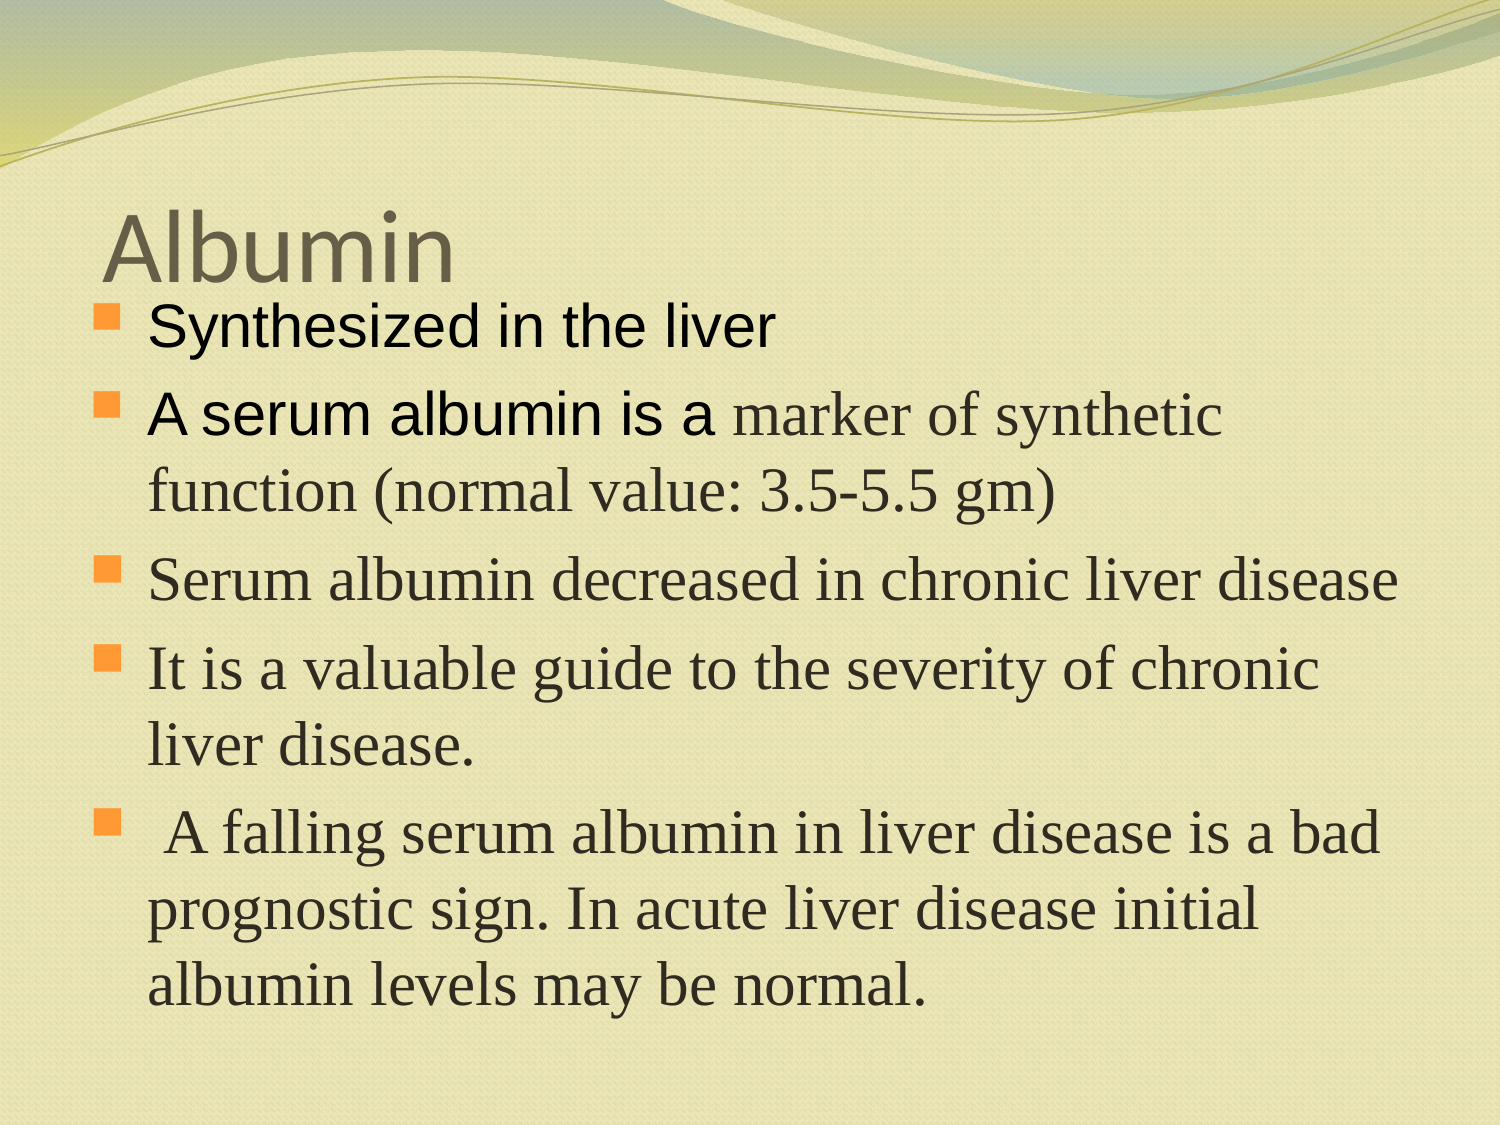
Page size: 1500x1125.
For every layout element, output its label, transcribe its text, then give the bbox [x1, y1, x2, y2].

list Synthesized in the liver A serum albumin is a marker of synthetic function (normal value: 3.5-5.5 gm) Serum albumin decreased in chronic liver disease It is a valuable guide to the severity of chronic liver disease. A falling serum albumin in liver disease is a bad prognostic sign. In acute liver disease initial albumin levels may be normal. [75, 278, 1425, 1038]
title Albumin [75, 115, 1425, 278]
